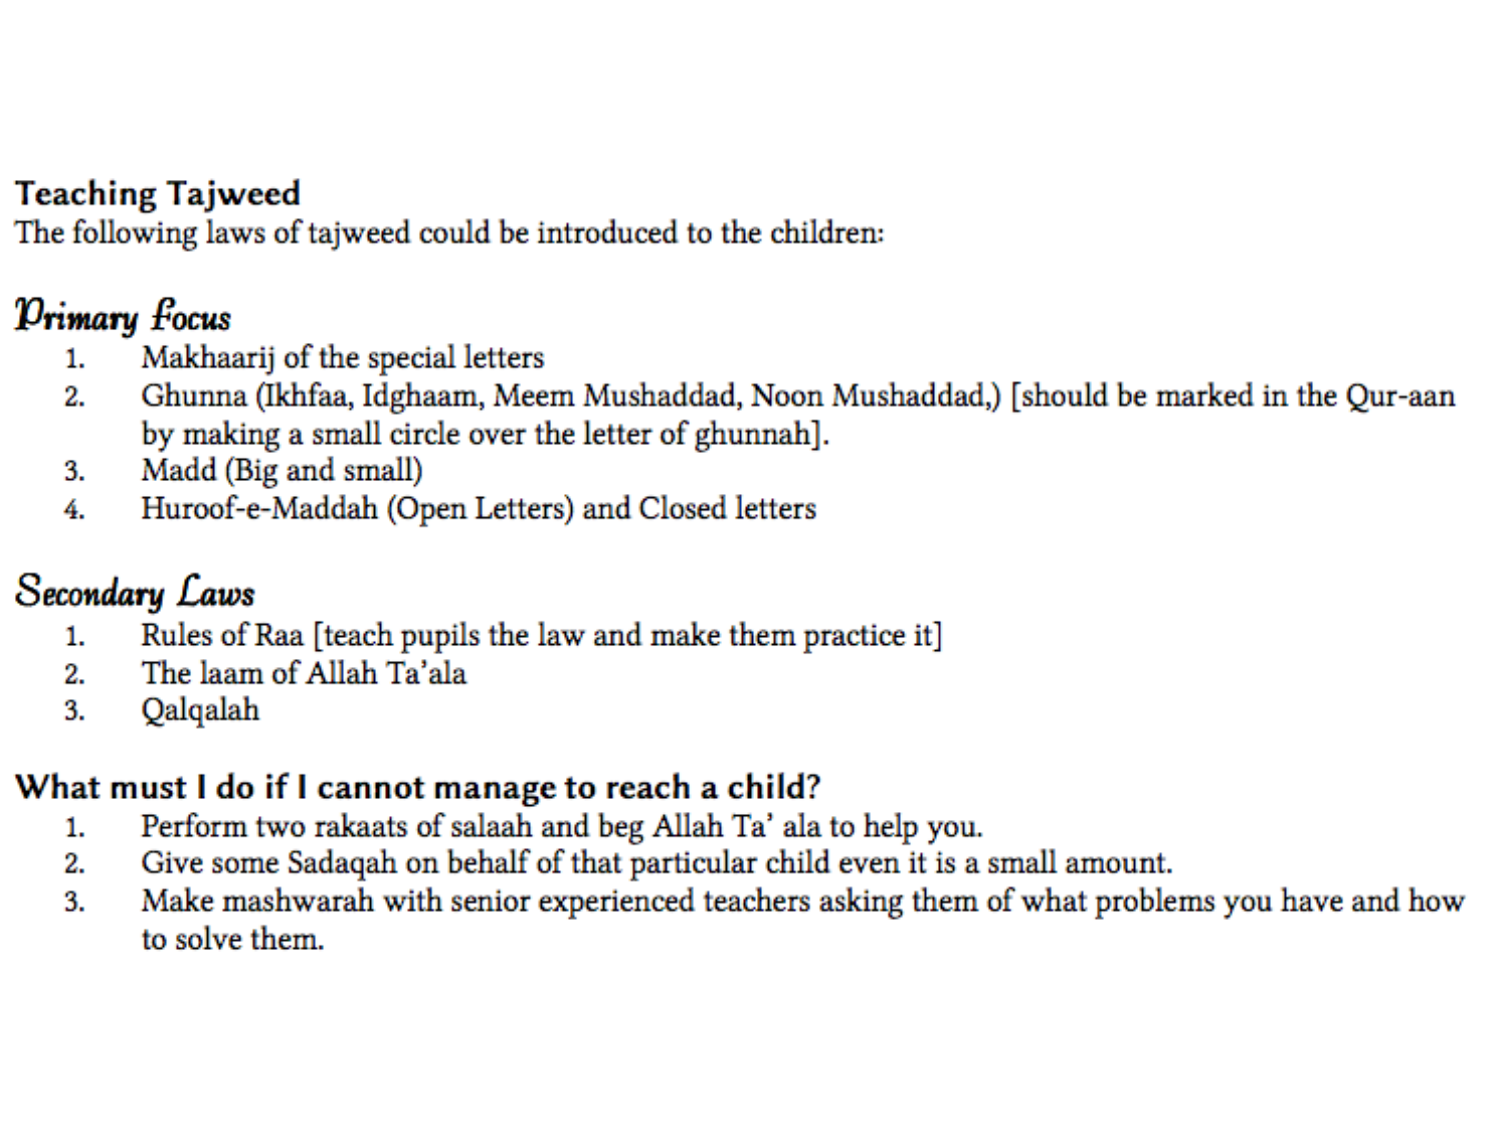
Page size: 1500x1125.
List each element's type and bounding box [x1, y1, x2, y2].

picture [0, 160, 1500, 964]
